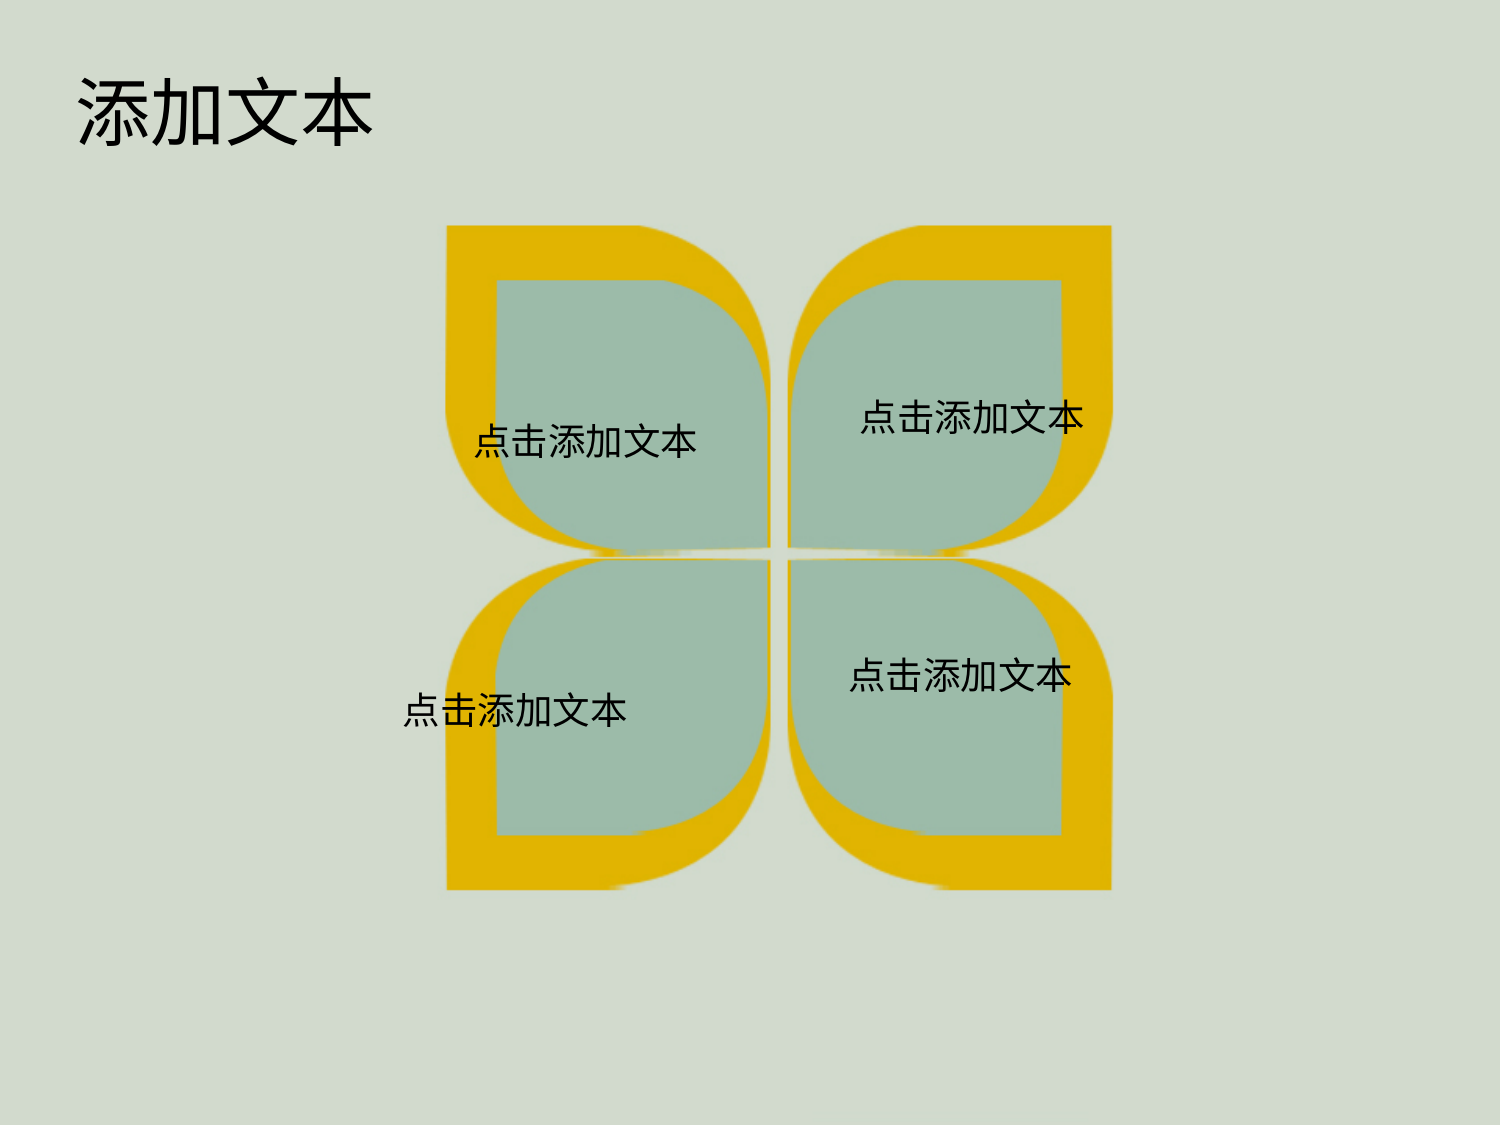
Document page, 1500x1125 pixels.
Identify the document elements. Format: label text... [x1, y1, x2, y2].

text_box 点击添加文本 [833, 644, 1089, 705]
text_box 添加文本 [60, 58, 391, 164]
picture [0, 0, 1500, 1125]
text_box 点击添加文本 [458, 410, 714, 470]
text_box 点击添加文本 [845, 386, 1100, 447]
text_box 点击添加文本 [387, 679, 643, 740]
